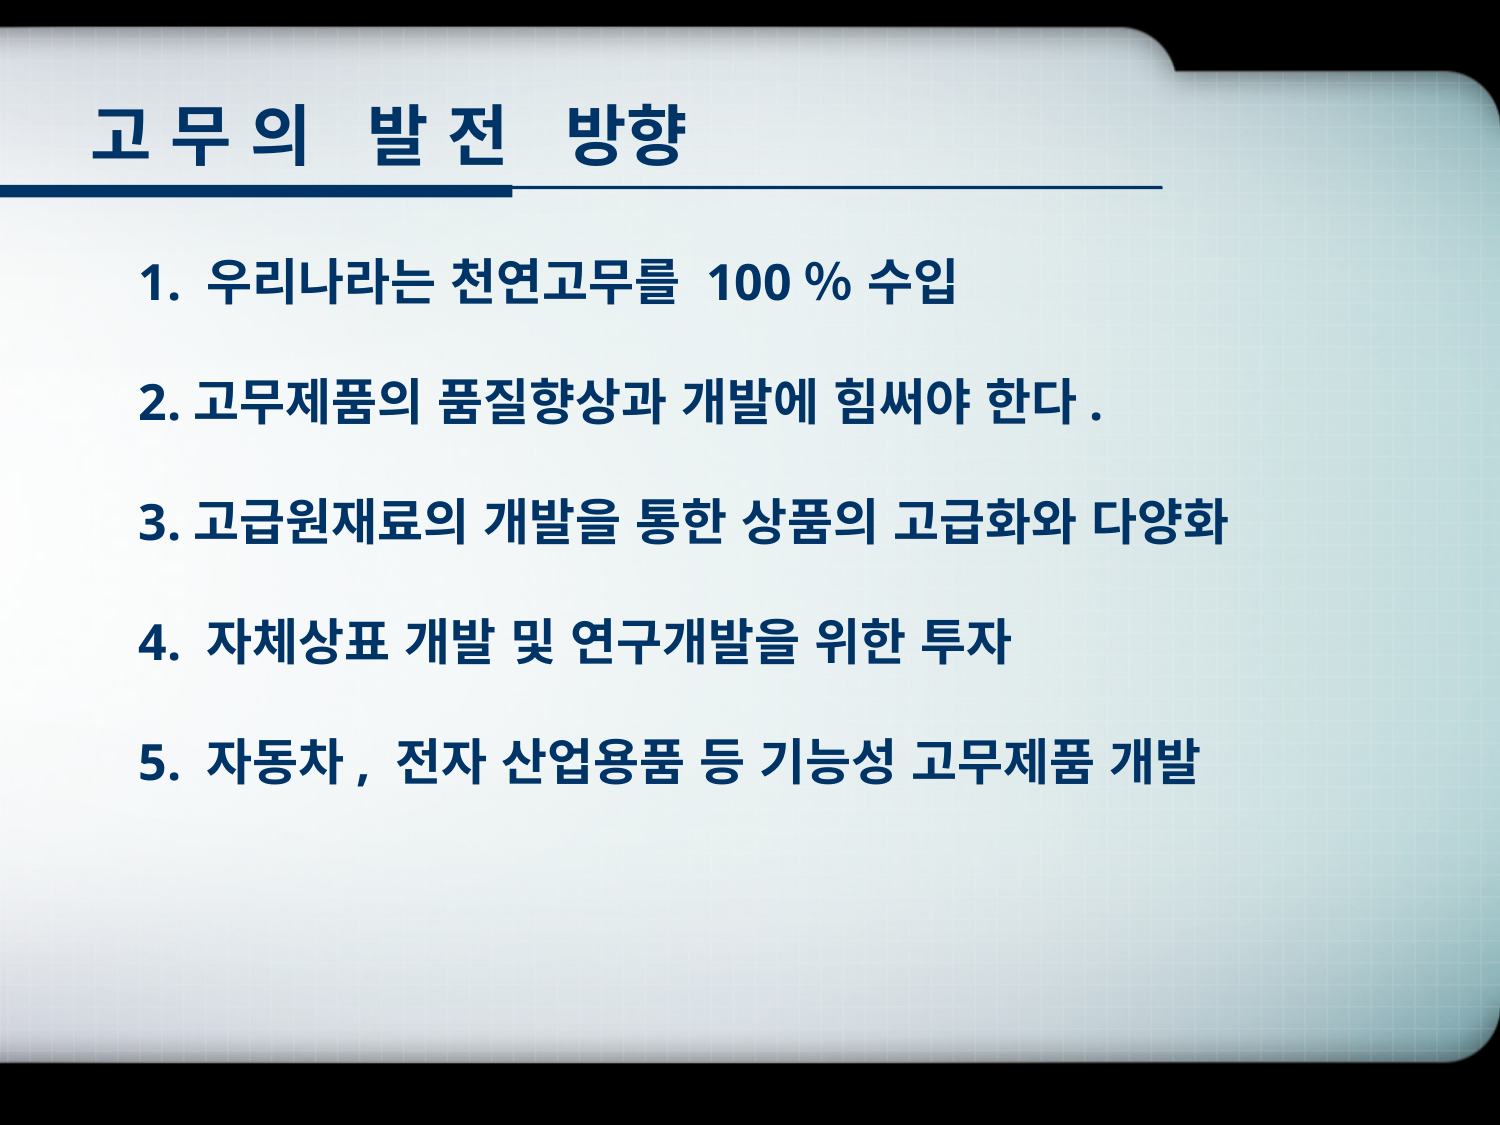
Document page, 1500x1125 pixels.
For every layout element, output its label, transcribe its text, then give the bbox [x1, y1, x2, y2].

text_box 1. 우리나라는 천연고무를 100％ 수입 2.고무제품의 품질향상과 개발에 힘써야 한다. 3.고급원재료의 개발을 통한 상품의 고급화와 다양화 4. 자체상표 개발 및 연구개발을 위한 투자 5. 자동차, 전자 산업용품 등 기능성 고무제품 개발 [123, 243, 1317, 799]
picture [0, 0, 1500, 1125]
title 고 무 의 발 전 방향 [75, 87, 1338, 180]
